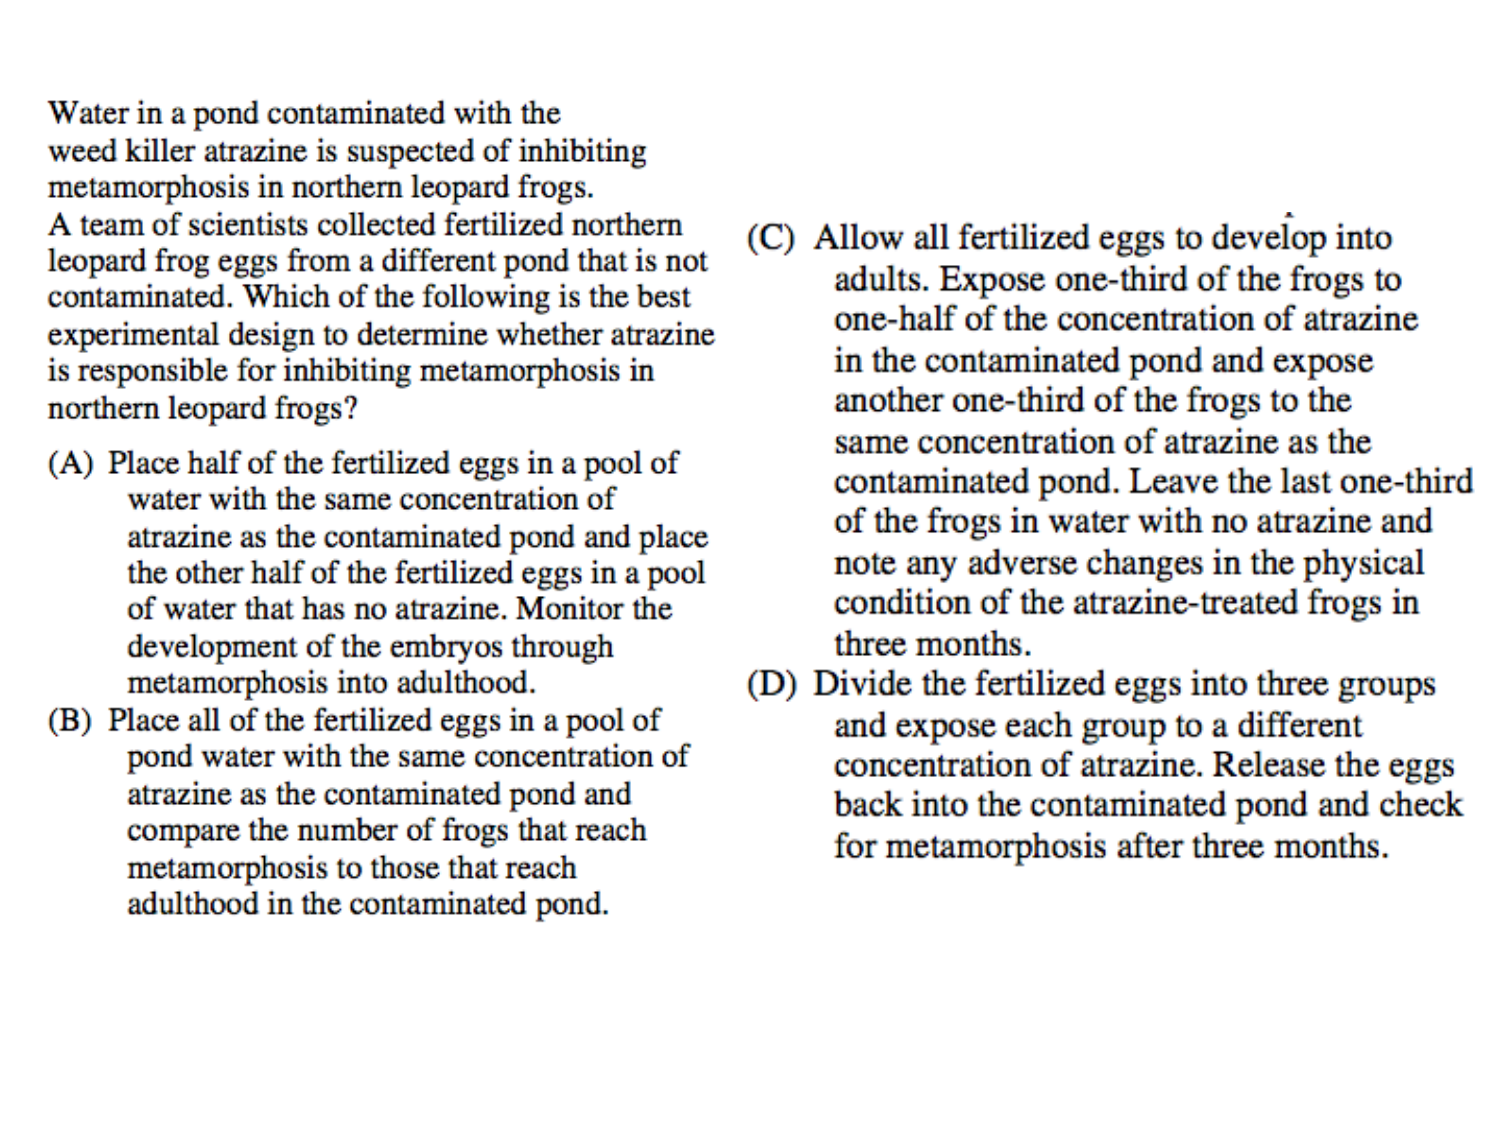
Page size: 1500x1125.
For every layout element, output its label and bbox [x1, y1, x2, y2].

picture [37, 90, 1500, 926]
